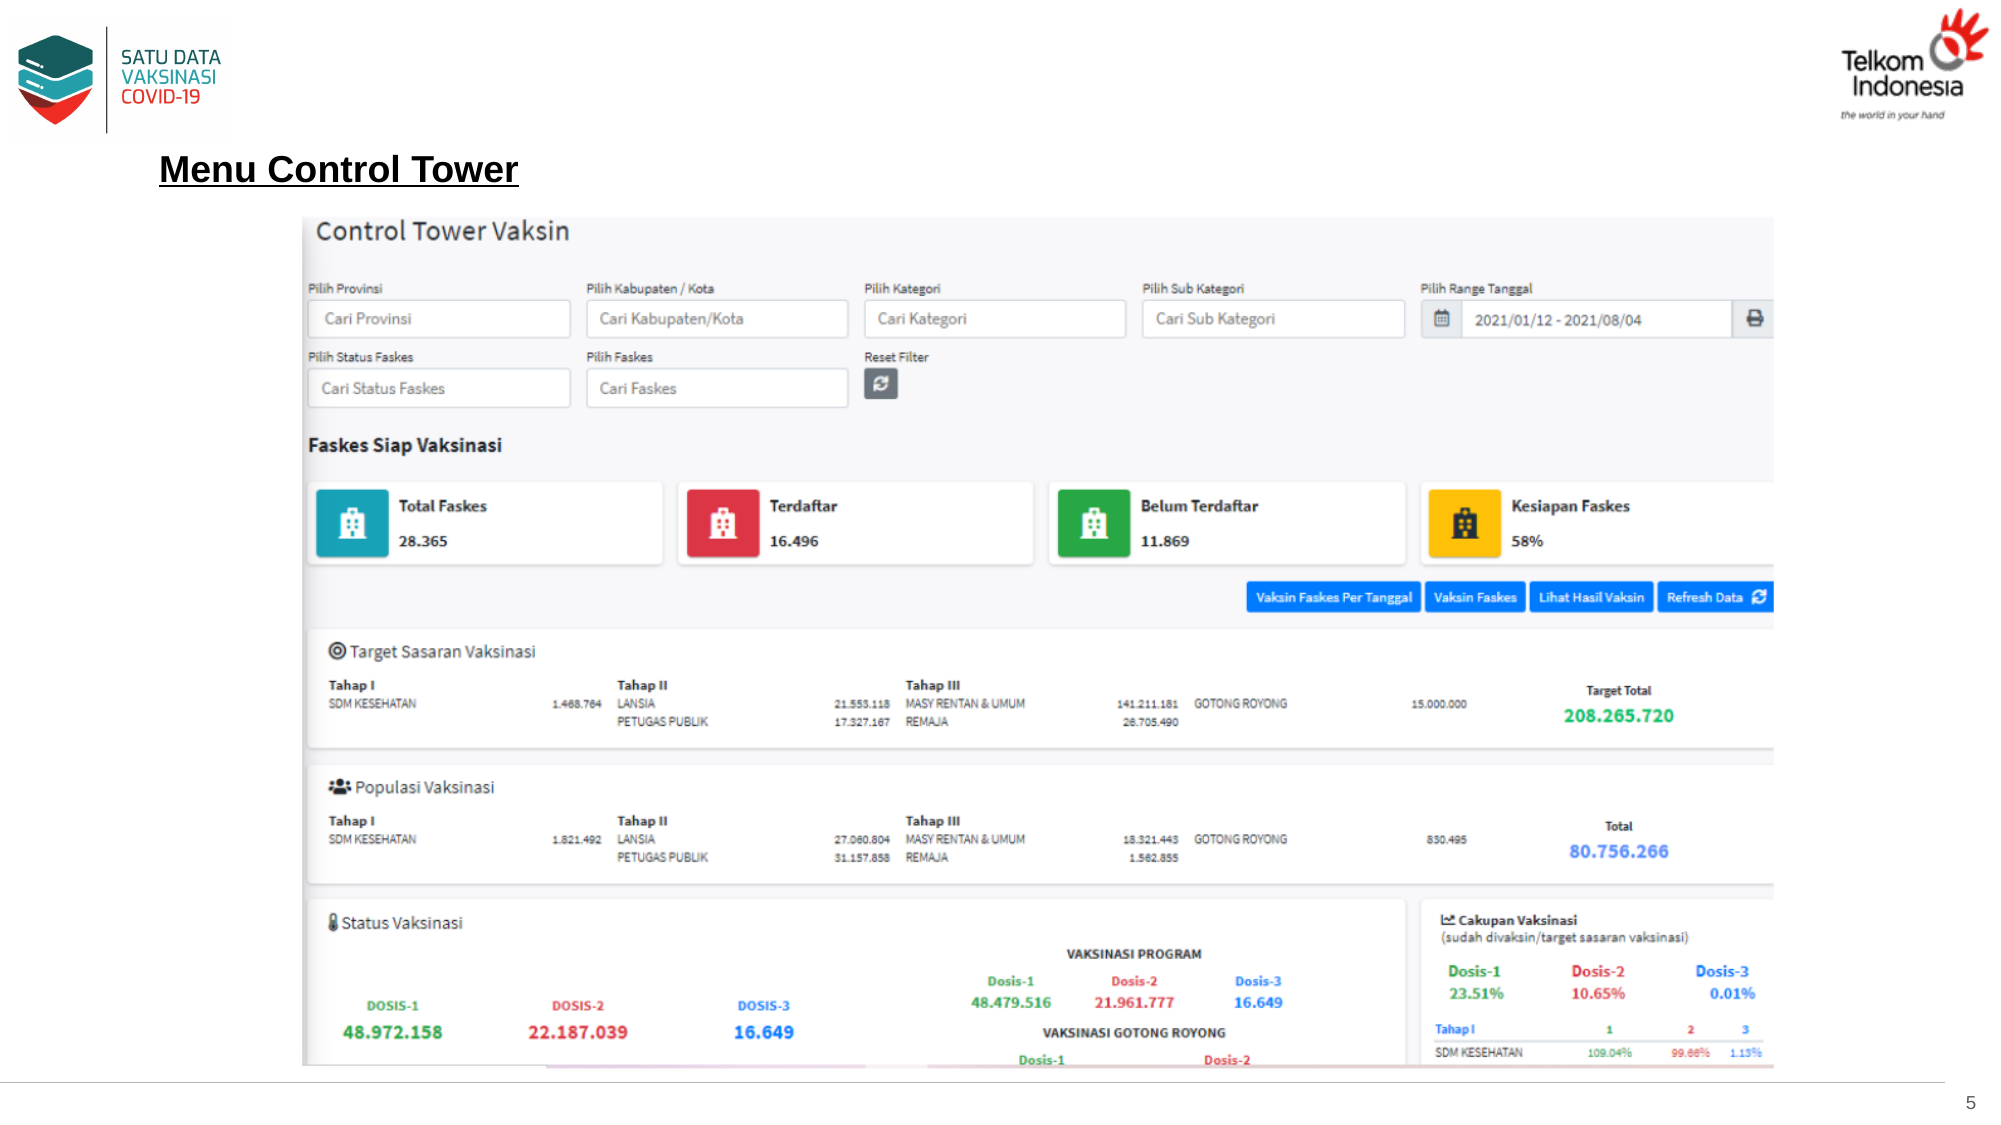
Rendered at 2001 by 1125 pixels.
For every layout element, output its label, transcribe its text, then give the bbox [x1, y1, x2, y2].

picture [1831, 0, 1998, 139]
picture [10, 19, 231, 141]
text_box Menu Control Tower [118, 142, 560, 198]
picture [296, 213, 1784, 1076]
